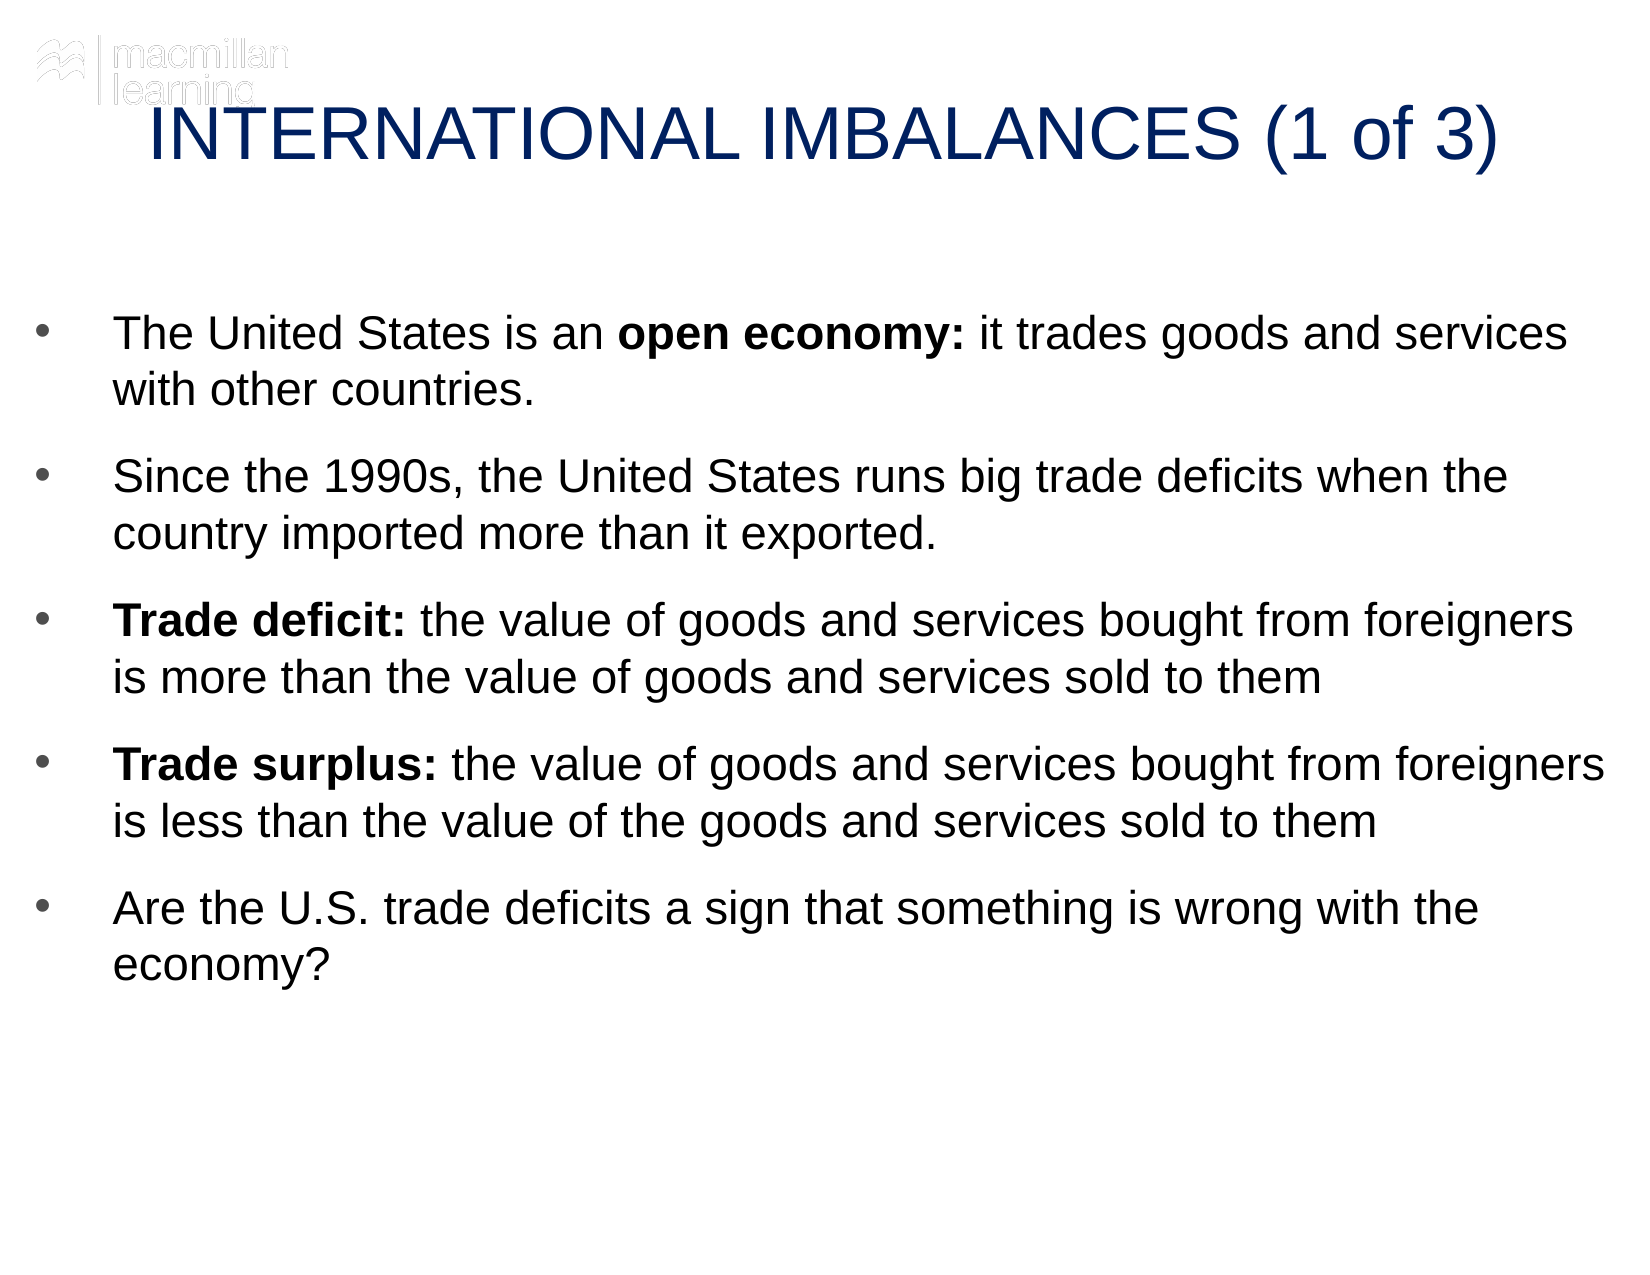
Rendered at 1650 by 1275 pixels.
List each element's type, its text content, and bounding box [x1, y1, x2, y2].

list The United States is an open economy: it trades goods and services with other countries. Since the 1990s, the United States runs big trade deficits when the country imported more than it exported. Trade deficit: the value of goods and services bought from foreigners is more than the value of goods and services sold to them Trade surplus: the value of goods and services bought from foreigners is less than the value of the goods and services sold to them Are the U.S. trade deficits a sign that something is wrong with the economy? [19, 287, 1628, 1019]
picture [37, 35, 288, 62]
title INTERNATIONAL IMBALANCES (1 of 3) [0, 62, 1650, 197]
